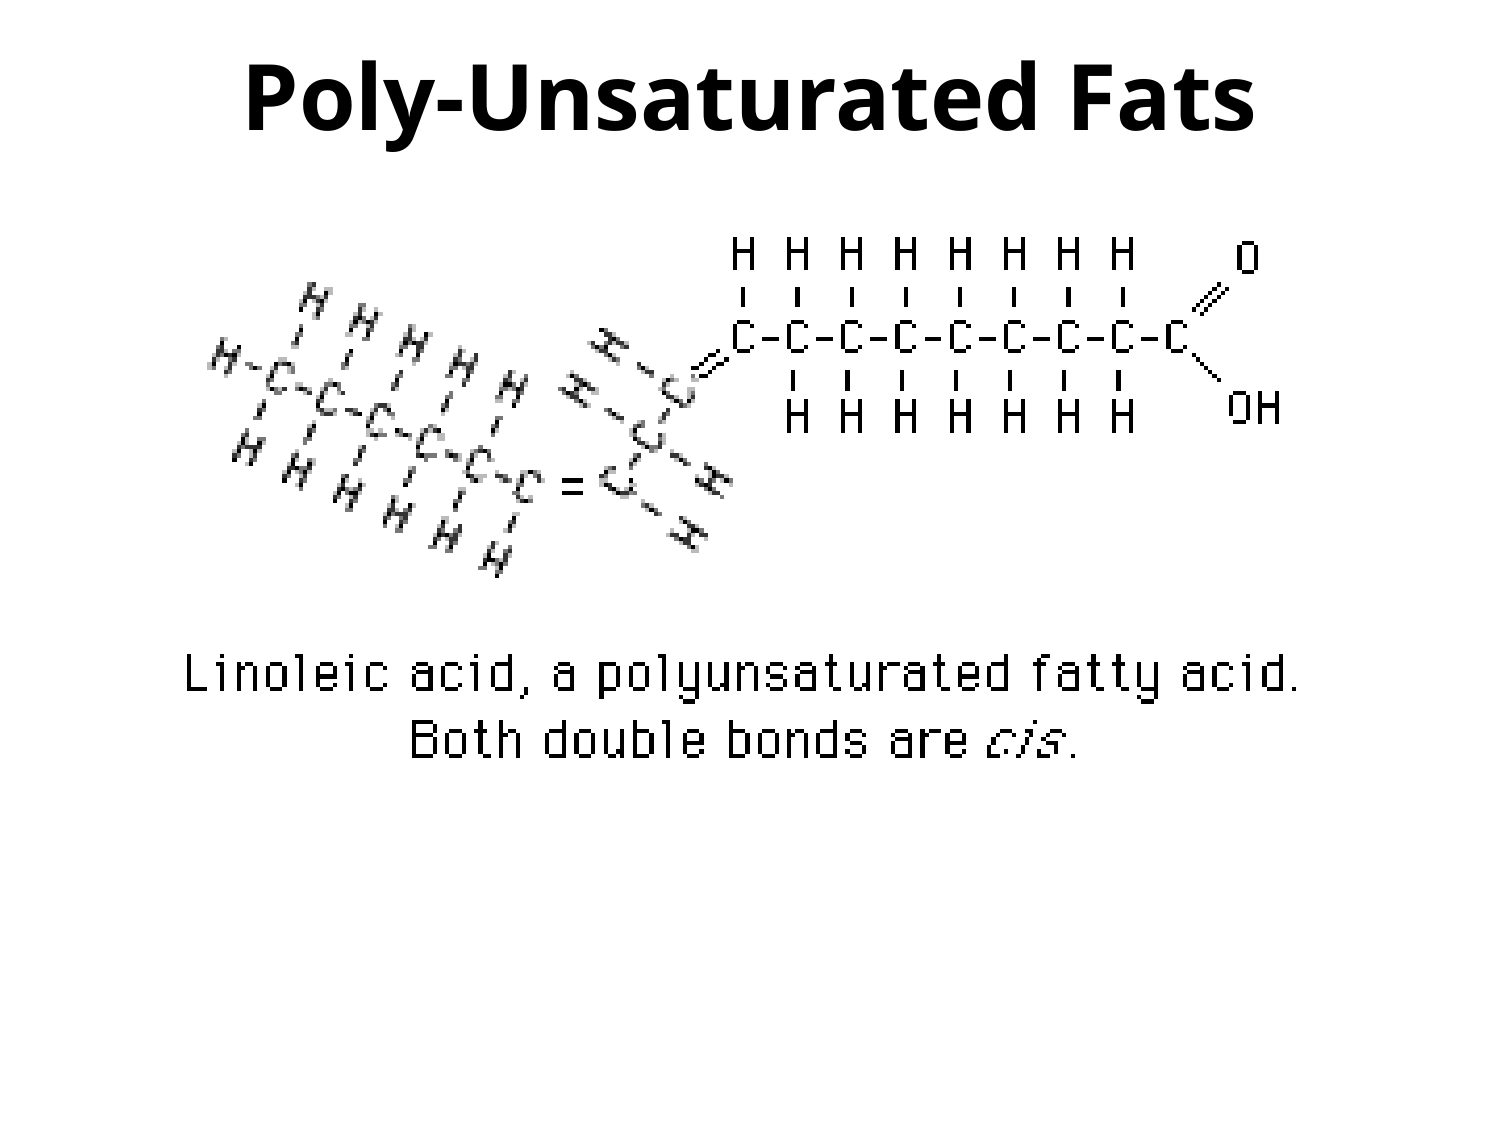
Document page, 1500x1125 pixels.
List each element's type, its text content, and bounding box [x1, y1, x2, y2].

title Poly-Unsaturated Fats [74, 0, 1426, 188]
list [112, 162, 1388, 876]
